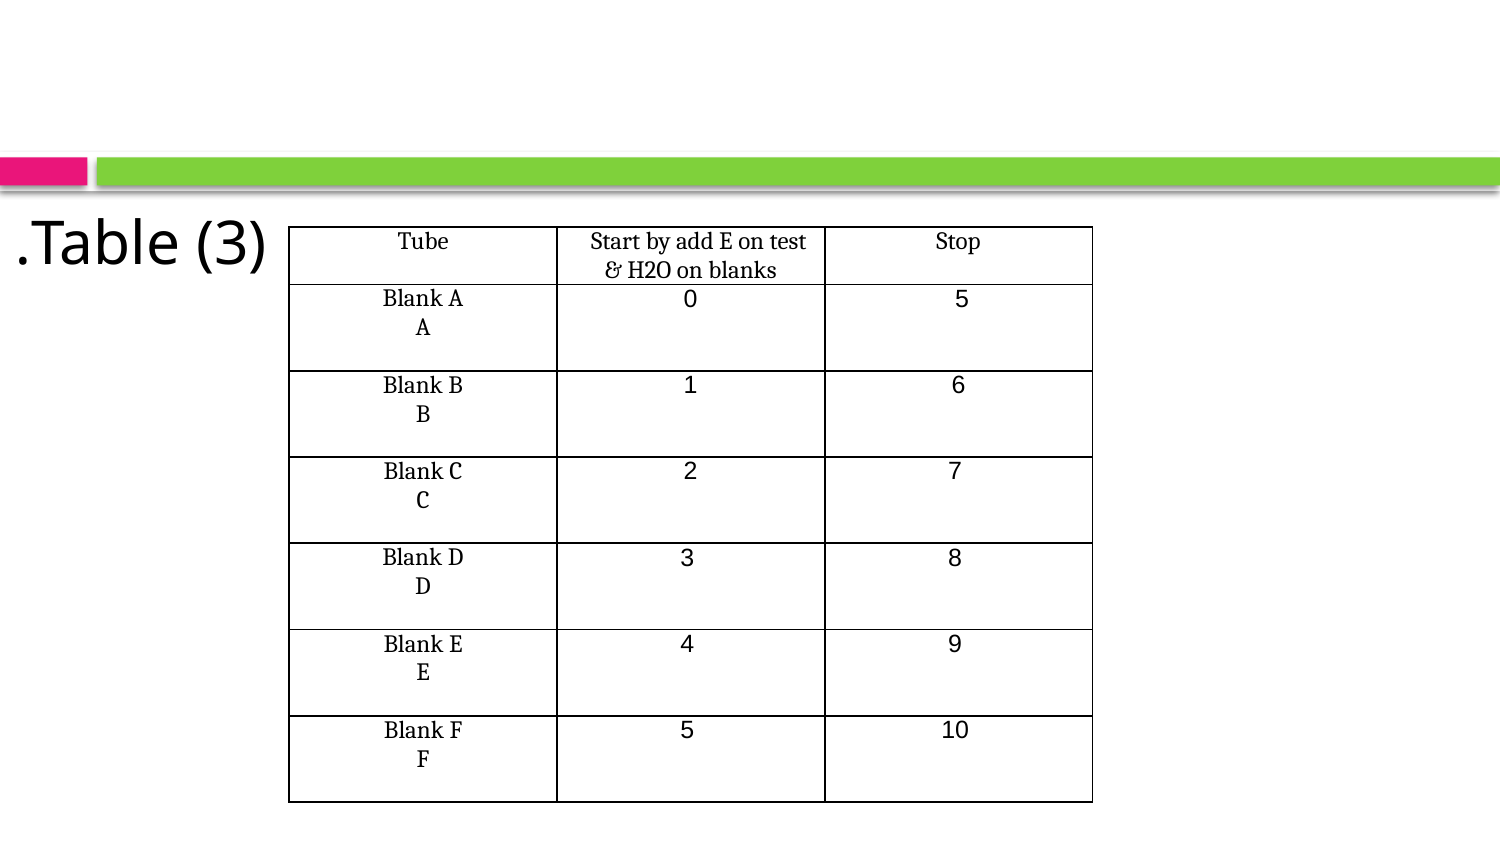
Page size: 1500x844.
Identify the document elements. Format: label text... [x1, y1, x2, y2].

table_cell 3 [558, 544, 824, 629]
table_cell 5 [826, 285, 1092, 370]
table_cell 4 [558, 630, 824, 715]
table_cell 7 [826, 458, 1092, 542]
table_cell Blank F F [290, 717, 556, 801]
table_cell Blank A A [290, 285, 556, 370]
table_cell 2 [558, 458, 824, 542]
table_cell 5 [558, 717, 824, 801]
table_cell 1 [558, 372, 824, 456]
table_header Start by add E on test & H2O on blanks [558, 228, 824, 284]
table_cell 10 [826, 717, 1092, 801]
table_header Stop [826, 228, 1092, 284]
table_cell 8 [826, 544, 1092, 629]
table_cell Blank C C [290, 458, 556, 542]
table_cell 6 [826, 372, 1092, 456]
table_cell 9 [826, 630, 1092, 715]
table_cell Blank E E [290, 630, 556, 715]
table_cell 0 [558, 285, 824, 370]
table_cell Blank B B [290, 372, 556, 456]
table_cell Blank D D [290, 544, 556, 629]
table_header Tube [290, 228, 556, 284]
list Table (3). [0, 196, 1438, 304]
